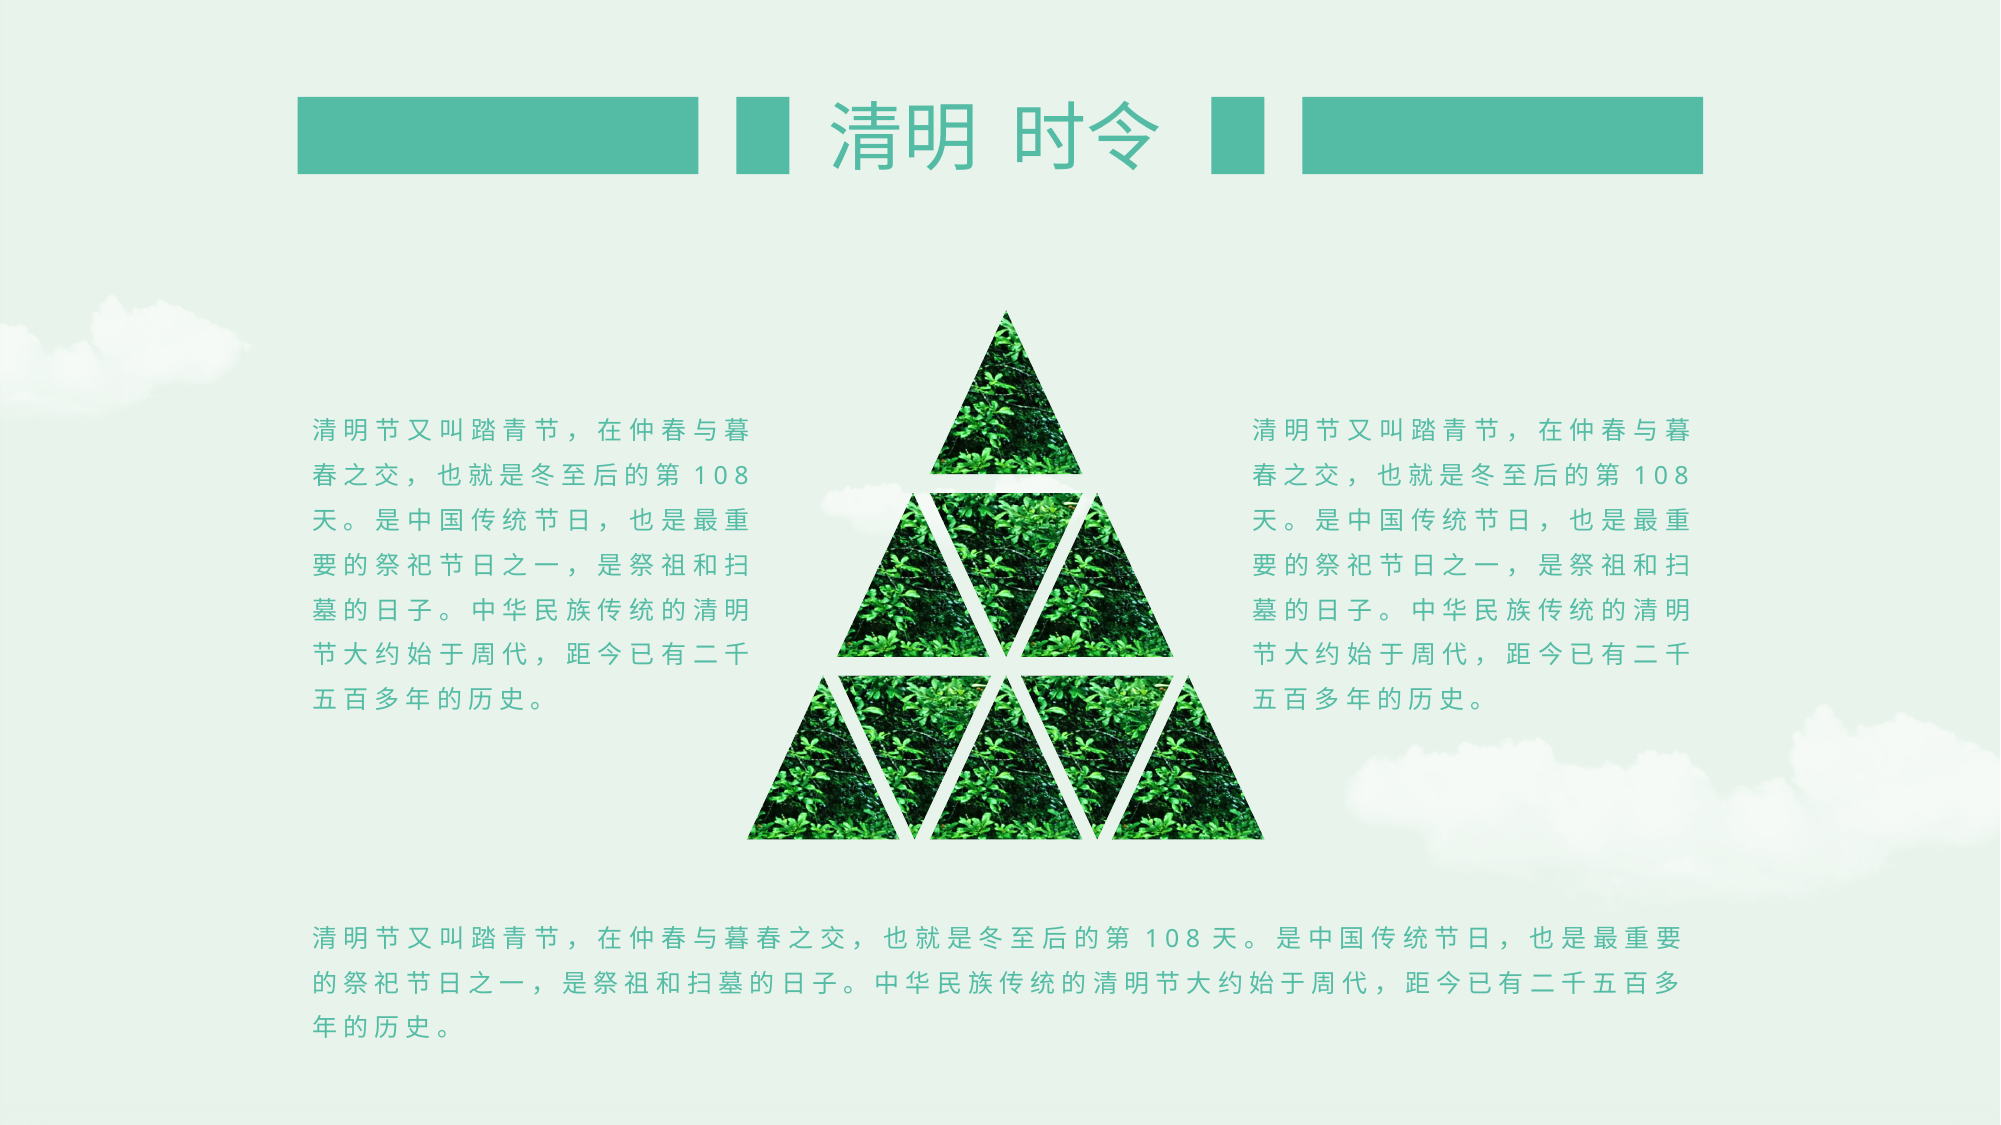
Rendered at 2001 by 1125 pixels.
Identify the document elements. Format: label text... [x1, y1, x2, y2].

text_box 清明节又叫踏青节，在仲春与暮春之交，也就是冬至后的第108天。是中国传统节日，也是最重要的祭祀节日之一，是祭祖和扫墓的日子。中华民族传统的清明节大约始于周代，距今已有二千五百多年的历史。 [1271, 392, 1712, 722]
text_box 清明节又叫踏青节，在仲春与暮春之交，也就是冬至后的第108天。是中国传统节日，也是最重要的祭祀节日之一，是祭祖和扫墓的日子。中华民族传统的清明节大约始于周代，距今已有二千五百多年的历史。 [297, 392, 741, 722]
picture [0, 0, 2001, 1125]
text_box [741, 316, 1271, 834]
text_box 清明节又叫踏青节，在仲春与暮春之交，也就是冬至后的第108天。是中国传统节日，也是最重要的祭祀节日之一，是祭祖和扫墓的日子。中华民族传统的清明节大约始于周代，距今已有二千五百多年的历史。 [297, 899, 1704, 1050]
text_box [297, 82, 1704, 189]
